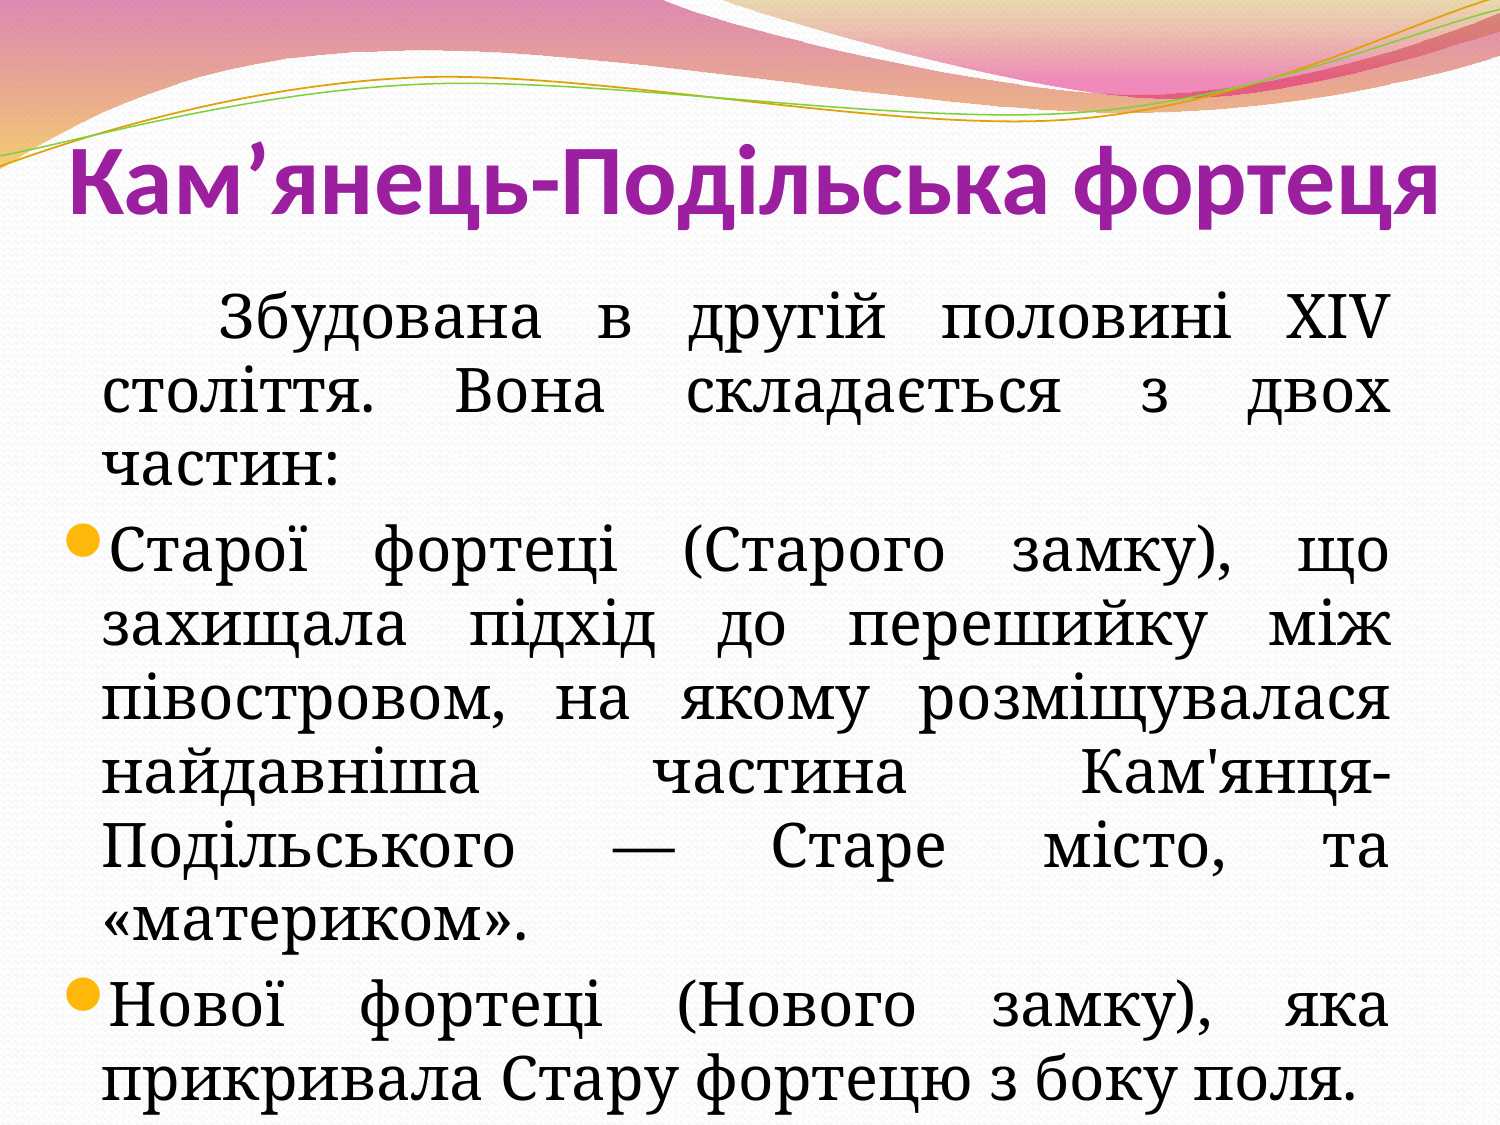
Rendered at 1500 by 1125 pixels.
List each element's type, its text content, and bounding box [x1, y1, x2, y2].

list Збудована в другій половині ХІV століття. Вона складається з двох частин: Старої фортеці (Старого замку), що захищала підхід до перешийку між півостровом, на якому розміщувалася найдавніша частина Кам'янця-Подільського — Старе місто, та «материком». Нової фортеці (Нового замку), яка прикривала Стару фортецю з боку поля. [46, 269, 1407, 1125]
title Кам’янець-Подільська фортеця [35, 70, 1477, 235]
